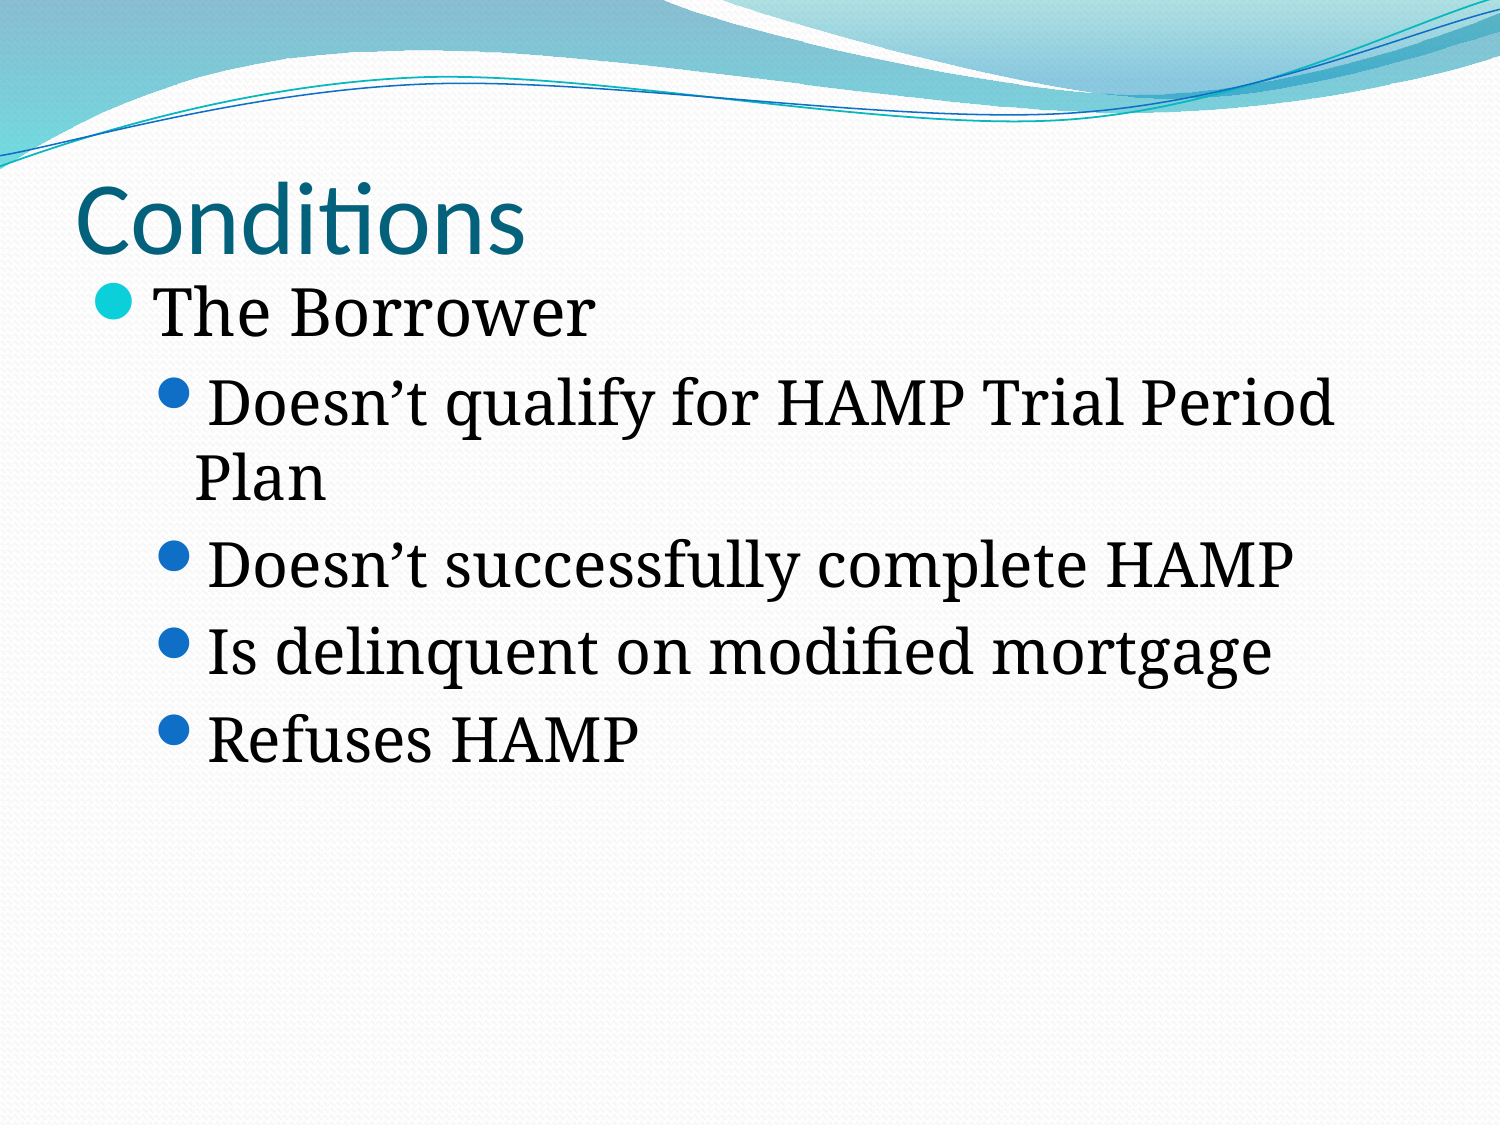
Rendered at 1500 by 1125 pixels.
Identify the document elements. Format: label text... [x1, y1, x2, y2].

title Conditions [75, 87, 1425, 262]
list The Borrower Doesn’t qualify for HAMP Trial Period Plan Doesn’t successfully complete HAMP Is delinquent on modified mortgage Refuses HAMP [75, 262, 1425, 1063]
